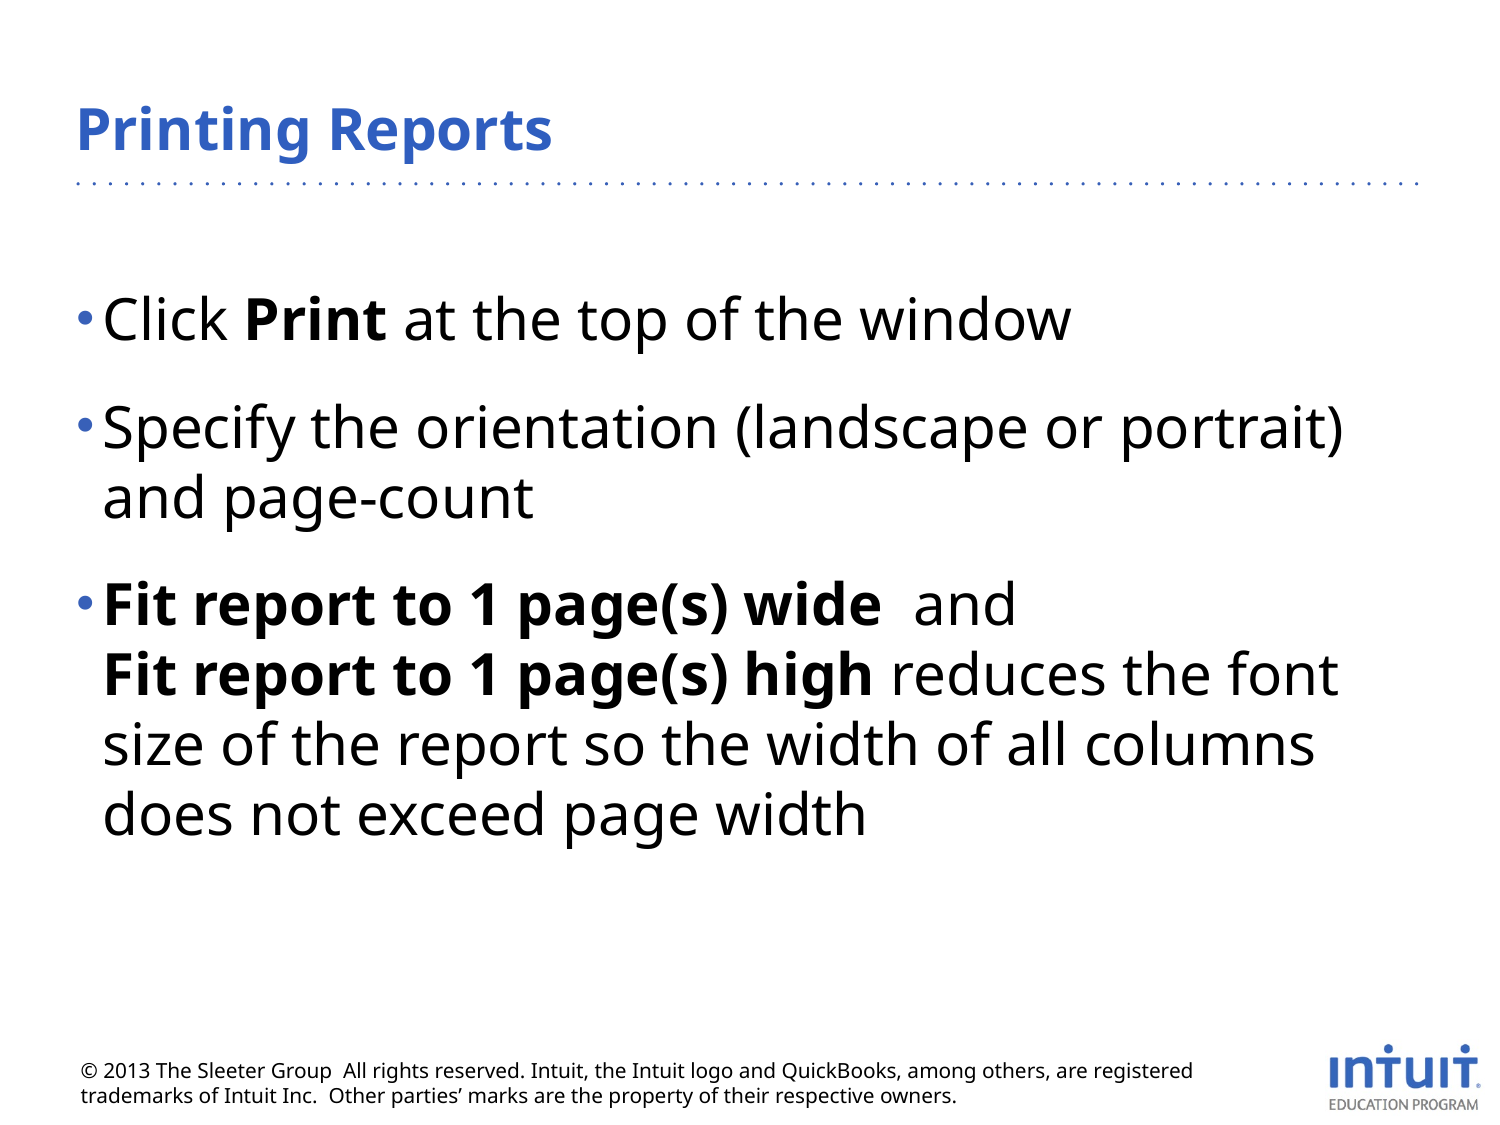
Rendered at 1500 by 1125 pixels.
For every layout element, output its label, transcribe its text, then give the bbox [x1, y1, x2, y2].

list Click Print at the top of the window Specify the orientation (landscape or portrait) and page-count Fit report to 1 page(s) wide and Fit report to 1 page(s) high reduces the font size of the report so the width of all columns does not exceed page width [75, 275, 1412, 994]
picture [1325, 1039, 1485, 1116]
title Printing Reports [75, 50, 1425, 163]
